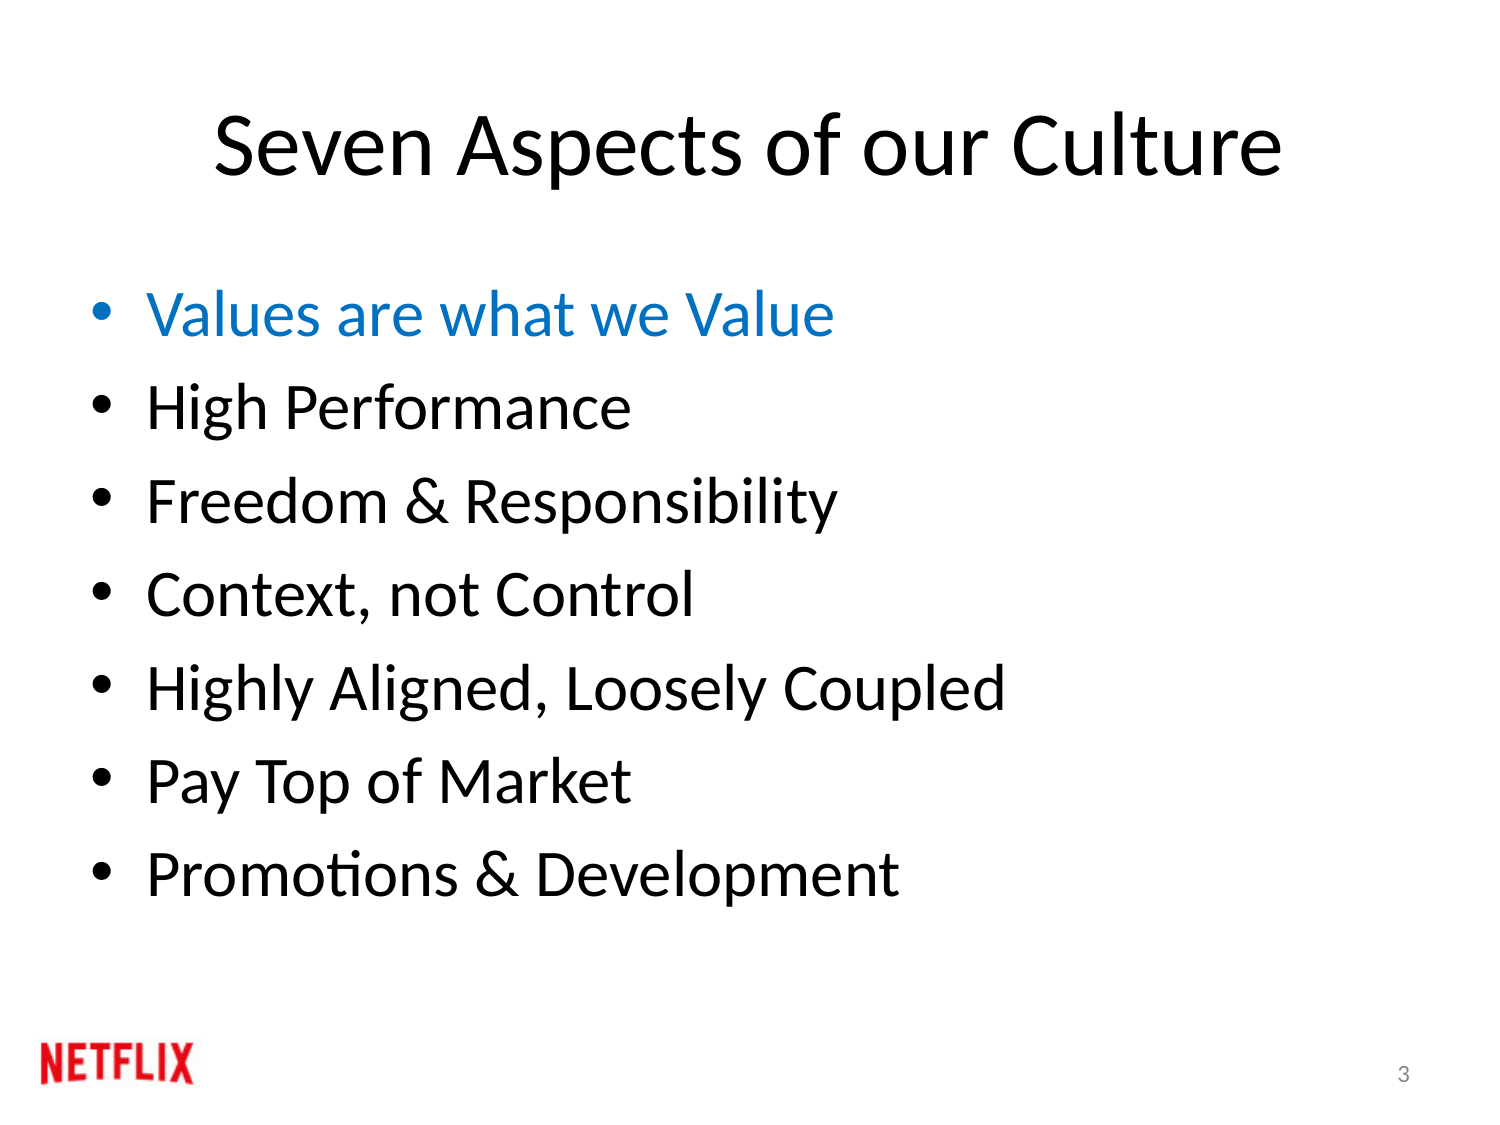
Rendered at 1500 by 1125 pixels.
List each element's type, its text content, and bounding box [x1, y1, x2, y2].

list Values are what we Value High Performance Freedom & Responsibility Context, not Control Highly Aligned, Loosely Coupled Pay Top of Market Promotions & Development [75, 262, 1425, 1005]
slide_number ‹#› [1074, 1042, 1425, 1103]
picture [24, 1024, 211, 1104]
title Seven Aspects of our Culture [75, 45, 1425, 233]
